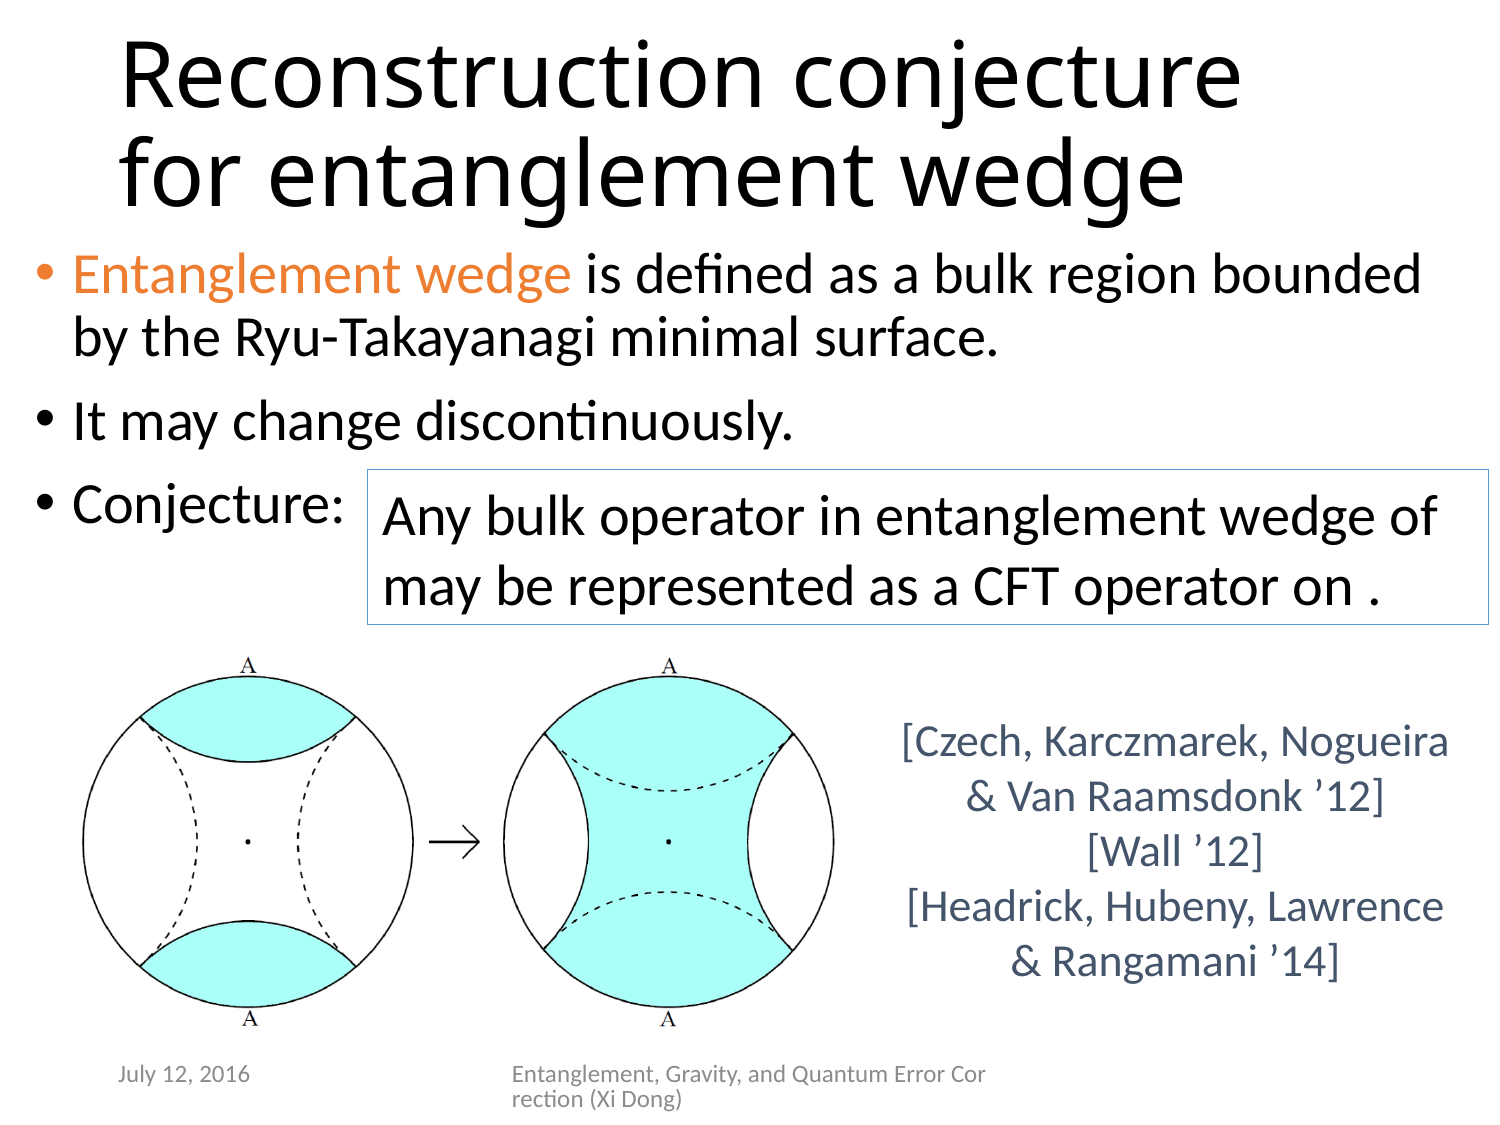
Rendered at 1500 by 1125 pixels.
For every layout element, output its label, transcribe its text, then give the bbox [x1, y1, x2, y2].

title Reconstruction conjecture for entanglement wedge [103, 18, 1397, 235]
picture [78, 654, 838, 1028]
list Entanglement wedge is defined as a bulk region bounded by the Ryu-Takayanagi minimal surface. It may change discontinuously. Conjecture: [19, 235, 1448, 943]
footer Entanglement, Gravity, and Quantum Error Correction (Xi Dong) [496, 1042, 1004, 1103]
text_box [Czech, Karczmarek, Nogueira & Van Raamsdonk ’12] [Wall ’12] [Headrick, Hubeny, Lawrence & Rangamani ’14] [882, 703, 1469, 993]
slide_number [103, 1042, 441, 1103]
